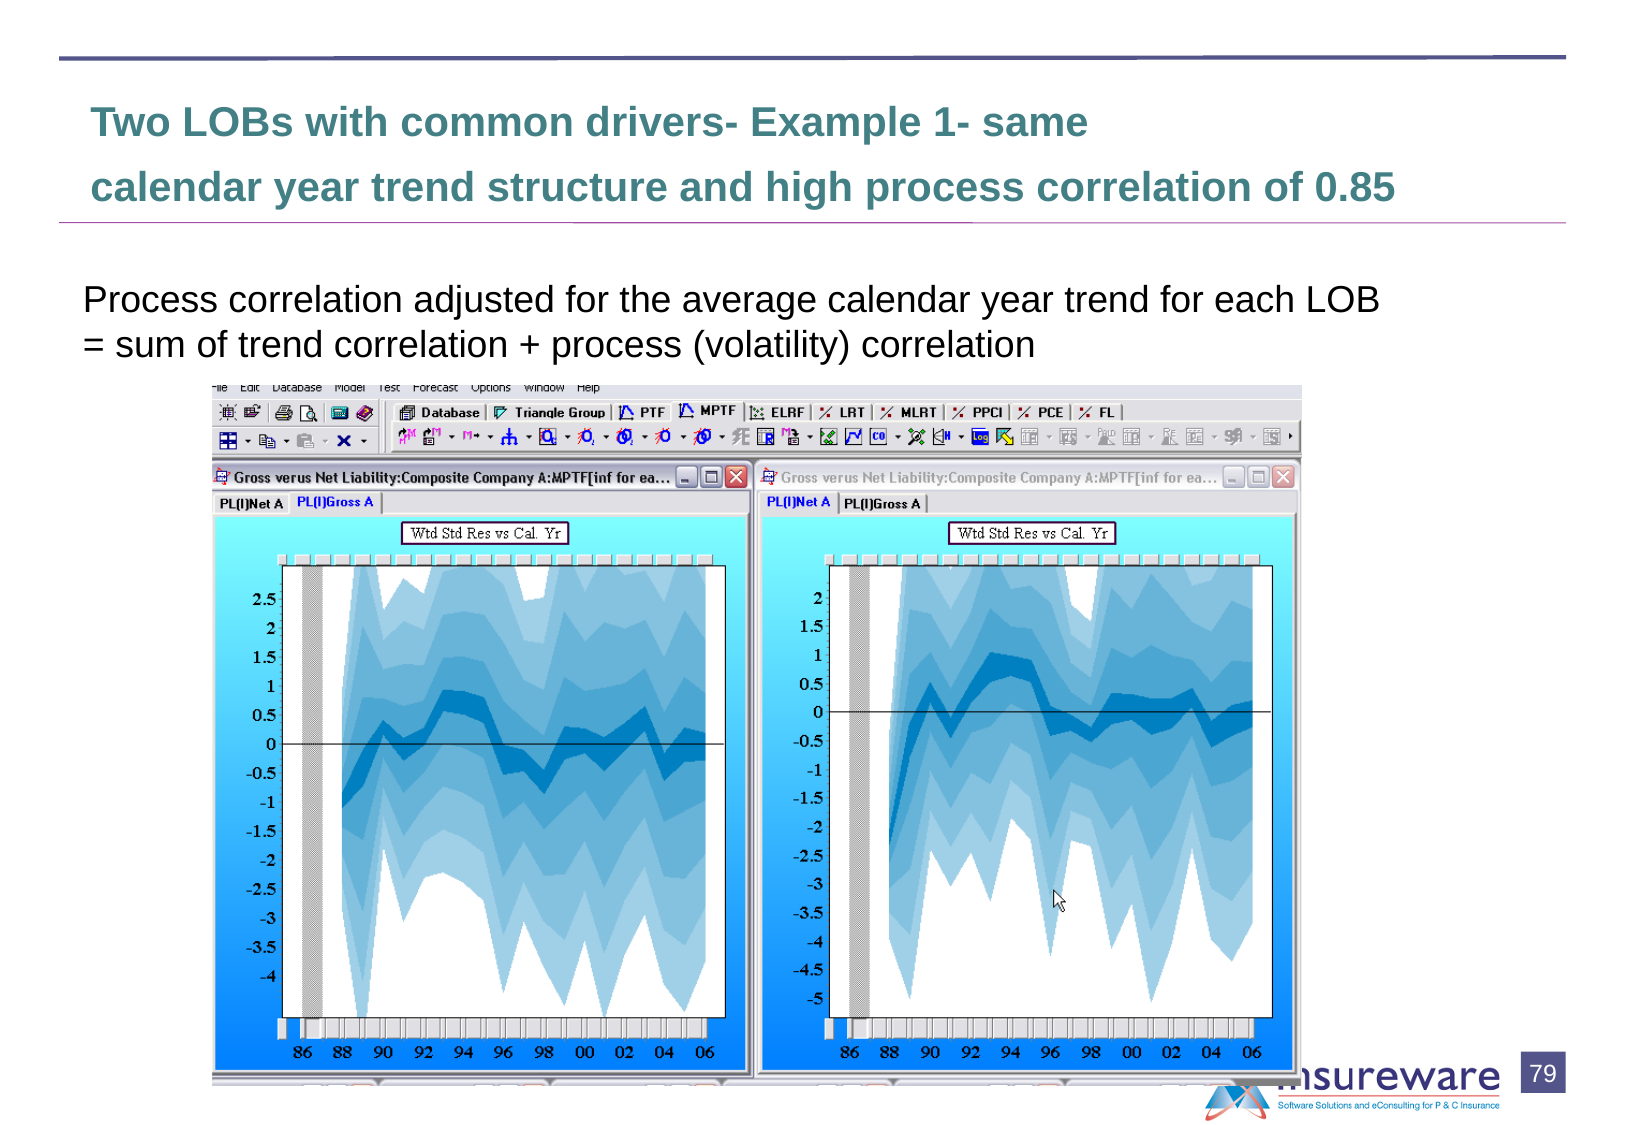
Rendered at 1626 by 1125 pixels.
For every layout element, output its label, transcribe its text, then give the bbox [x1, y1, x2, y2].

slide_number 78 [1520, 1051, 1566, 1093]
text_box Process correlation adjusted for the average calendar year trend for each LOB = sum of trend correlation + process (volatility) correlation [68, 267, 1625, 372]
picture [1202, 1052, 1500, 1122]
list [209, 385, 1303, 1086]
title Two LOBs with common drivers- Example 1- same calendar year trend structure and high process correlation of 0.85 [90, 79, 1568, 204]
